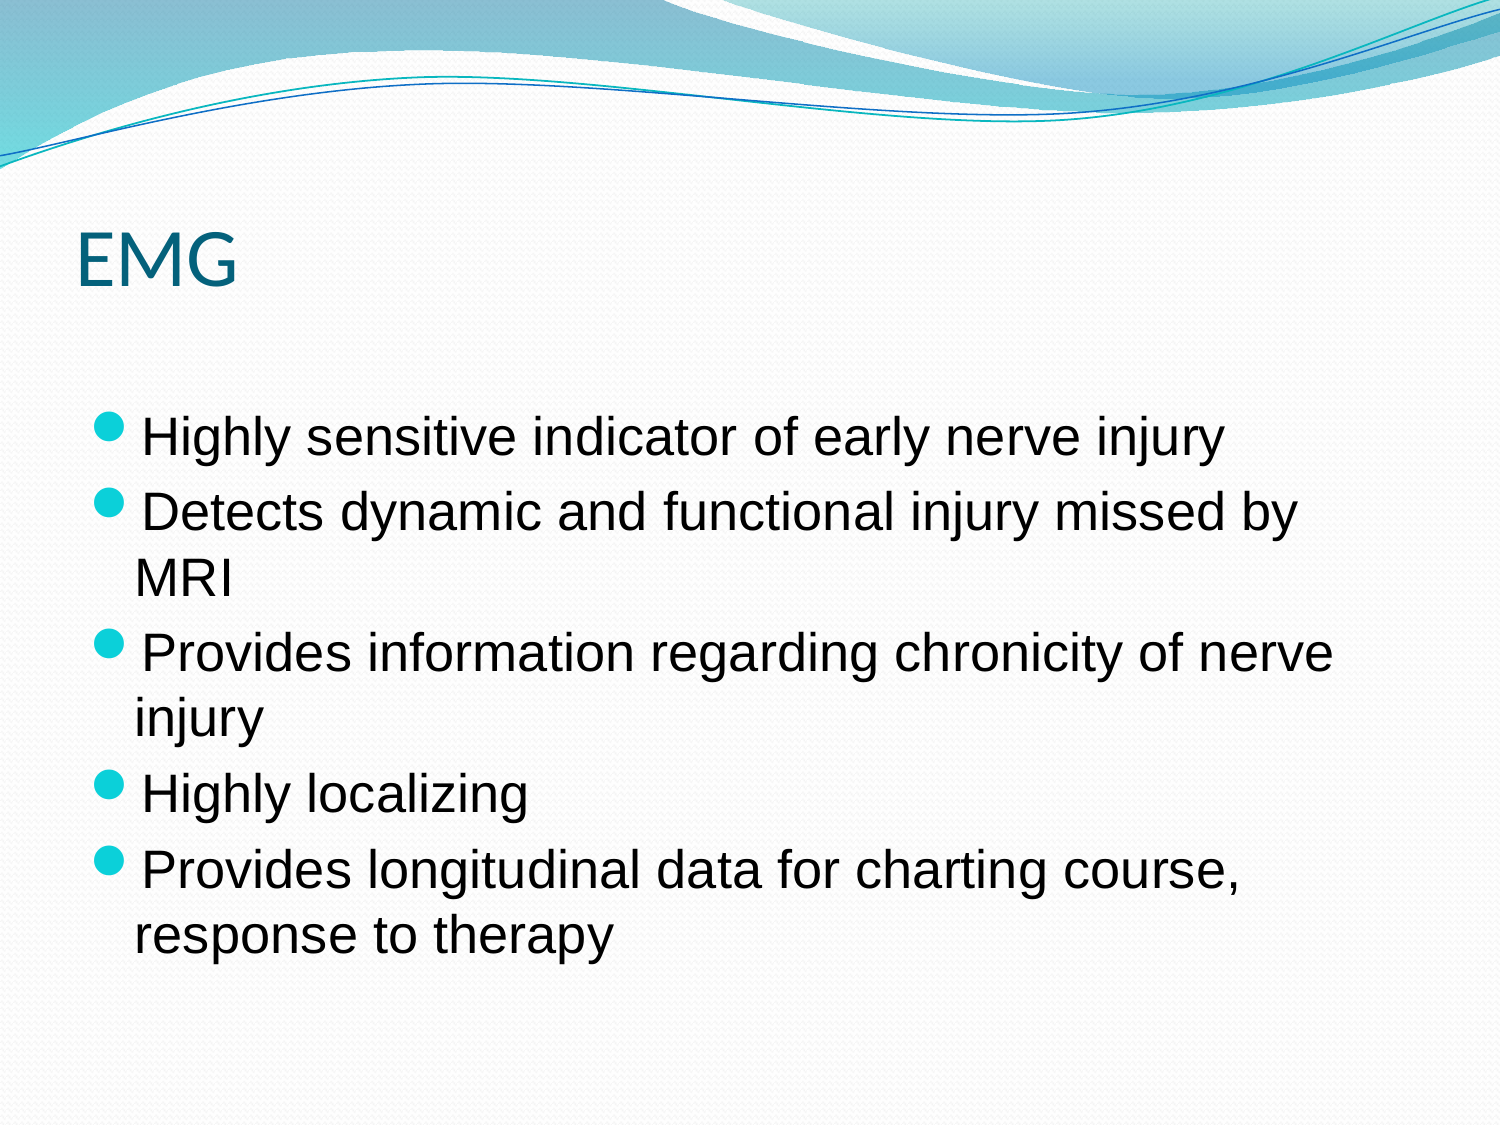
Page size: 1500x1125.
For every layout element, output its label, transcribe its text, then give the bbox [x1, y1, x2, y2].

list Highly sensitive indicator of early nerve injury Detects dynamic and functional injury missed by MRI Provides information regarding chronicity of nerve injury Highly localizing Provides longitudinal data for charting course, response to therapy [75, 317, 1425, 1038]
title EMG [75, 115, 1425, 303]
